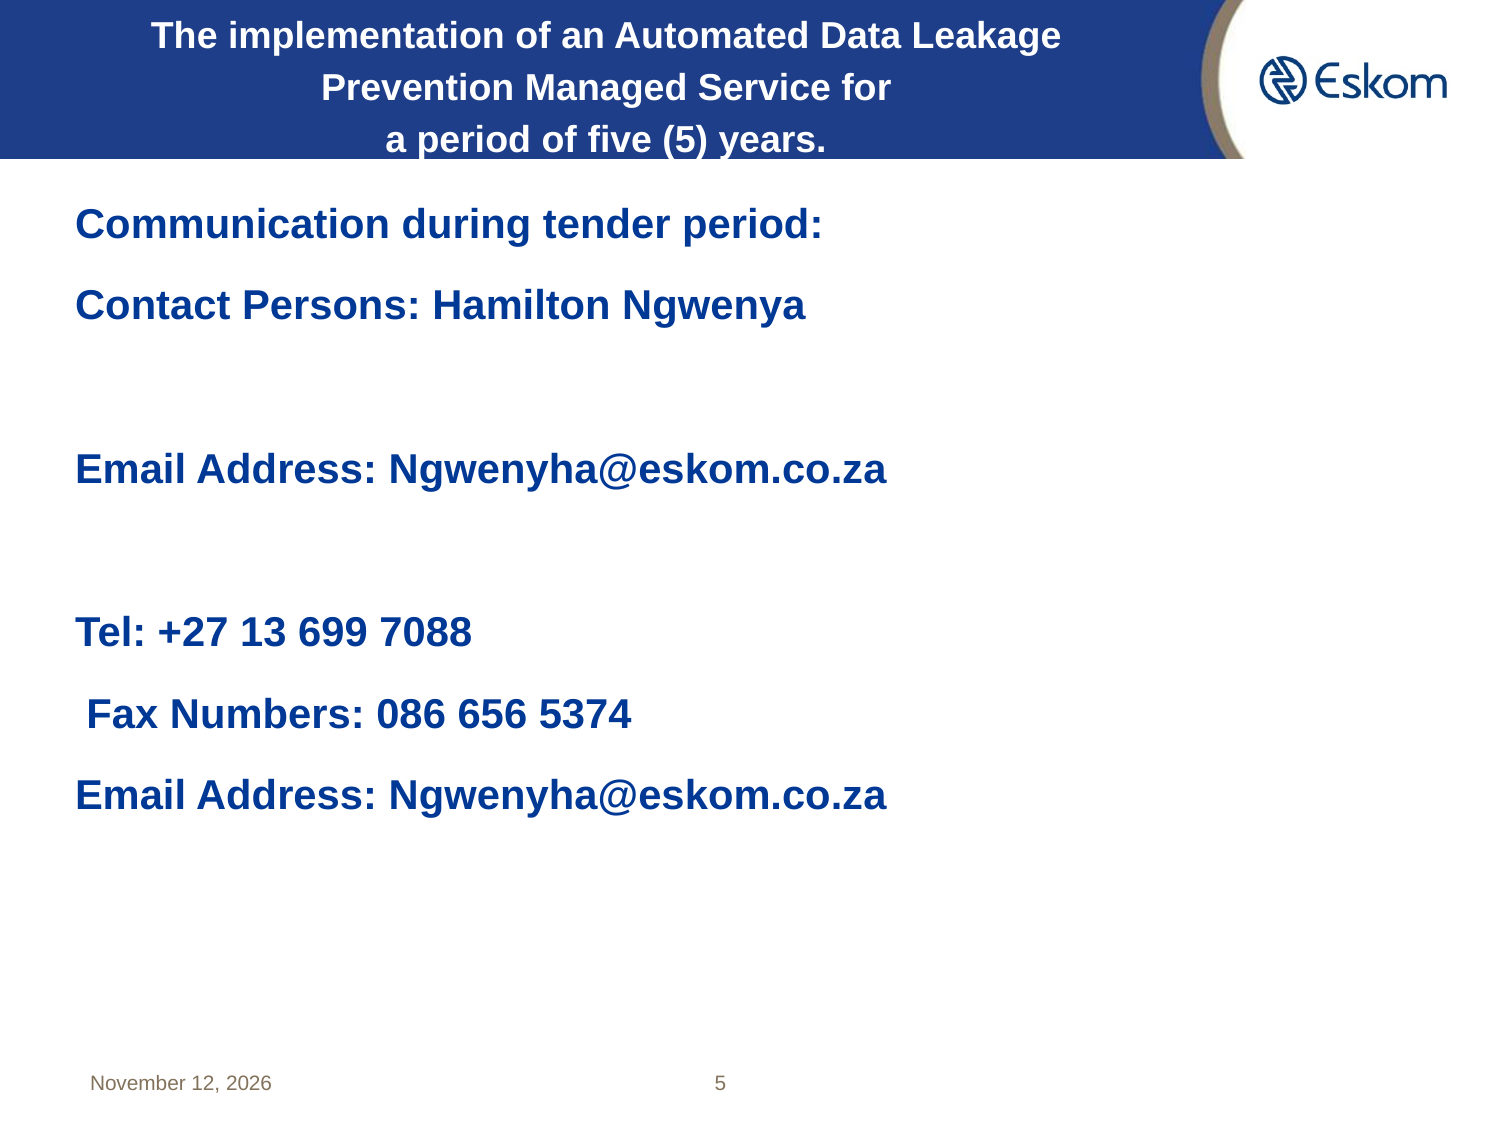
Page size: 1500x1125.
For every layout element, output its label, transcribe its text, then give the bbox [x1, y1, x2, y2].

picture [1257, 55, 1450, 105]
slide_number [75, 1058, 361, 1103]
list Communication during tender period: Contact Persons: Hamilton Ngwenya Email Address: Ngwenyha@eskom.co.za Tel: +27 13 699 7088 Fax Numbers: 086 656 5374 Email Address: Ngwenyha@eskom.co.za [59, 198, 1435, 1027]
picture [0, 0, 1246, 159]
slide_number 5 [643, 1058, 798, 1103]
title The implementation of an Automated Data Leakage Prevention Managed Service for a period of five (5) years. [71, 27, 1142, 137]
